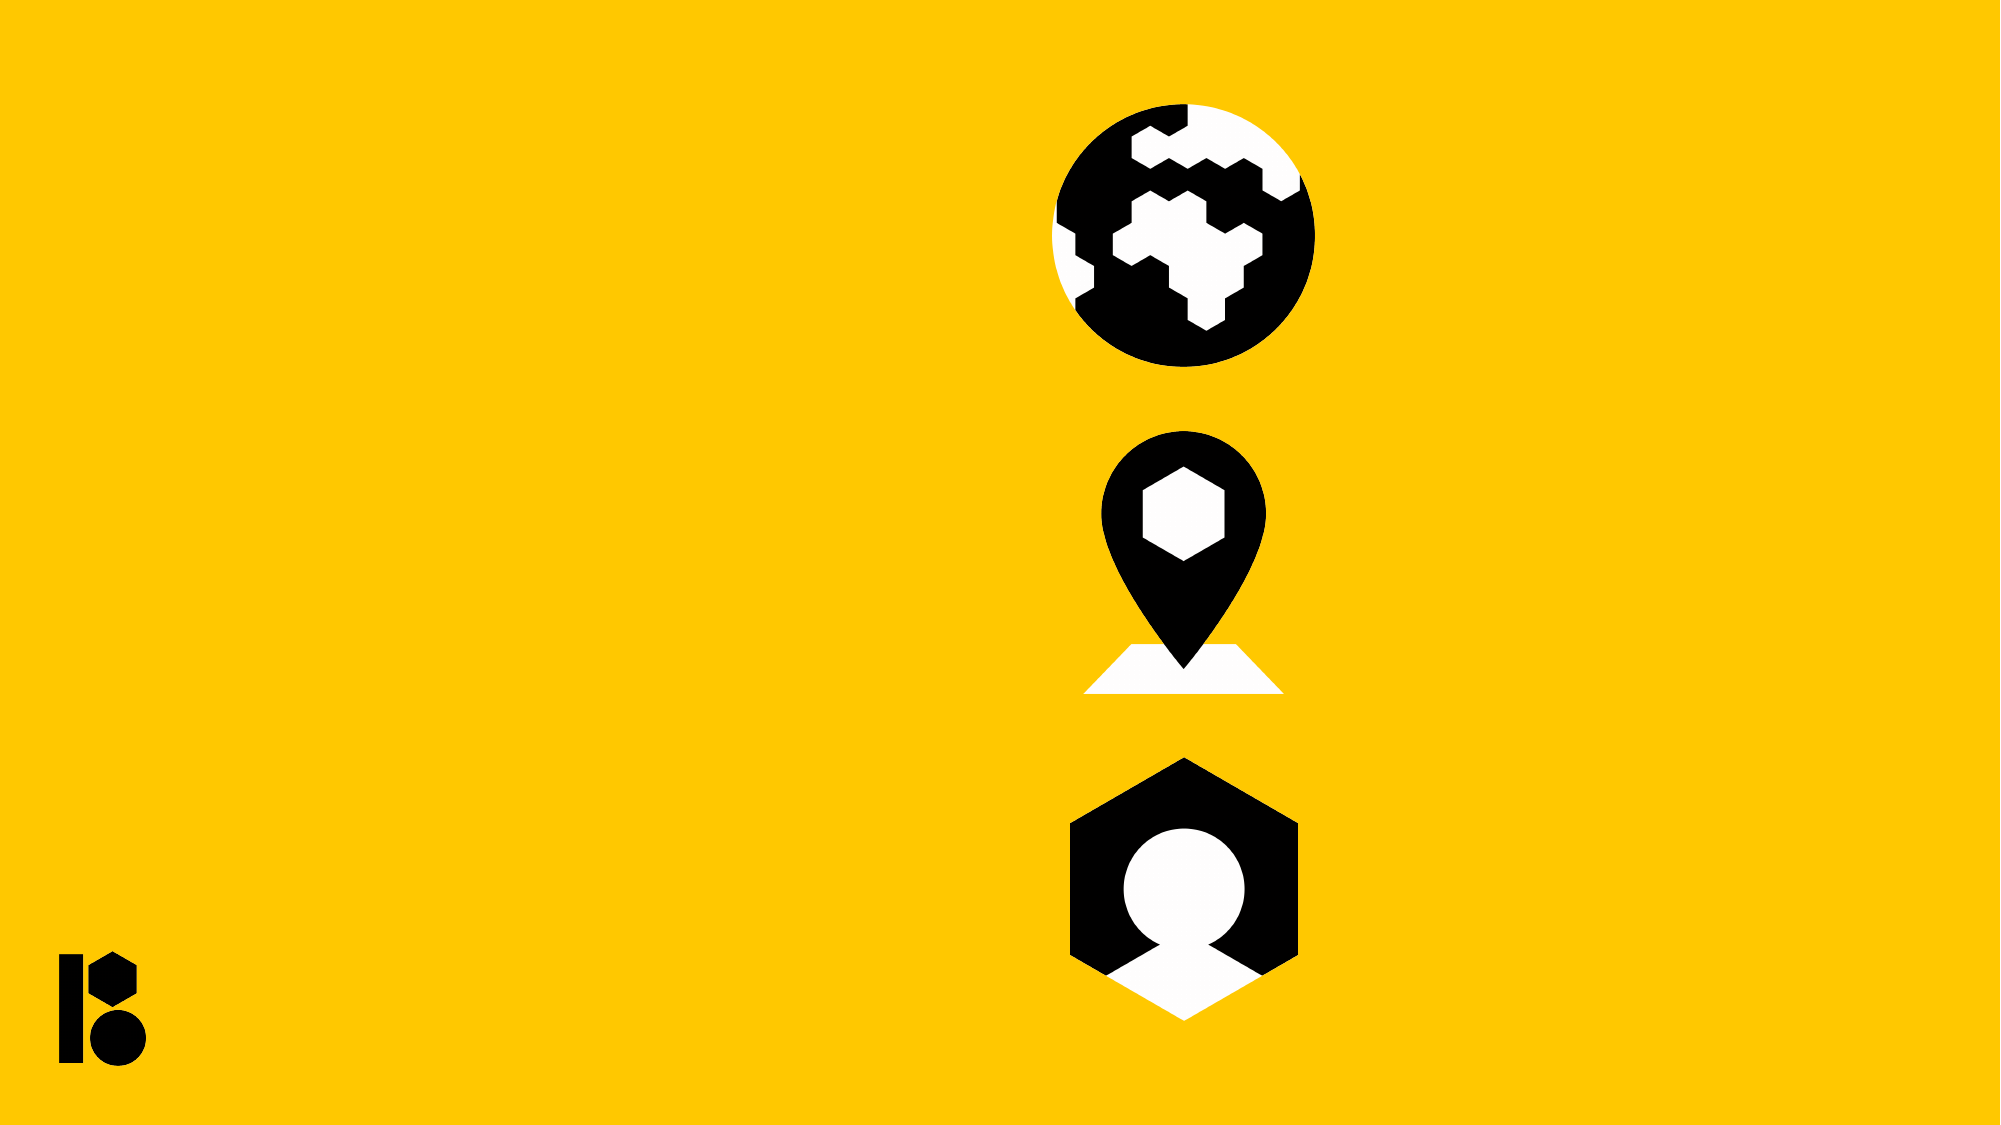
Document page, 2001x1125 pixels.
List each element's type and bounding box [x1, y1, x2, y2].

picture [59, 951, 146, 1066]
picture [1070, 757, 1298, 1021]
picture [1083, 431, 1284, 694]
picture [1052, 104, 1315, 367]
